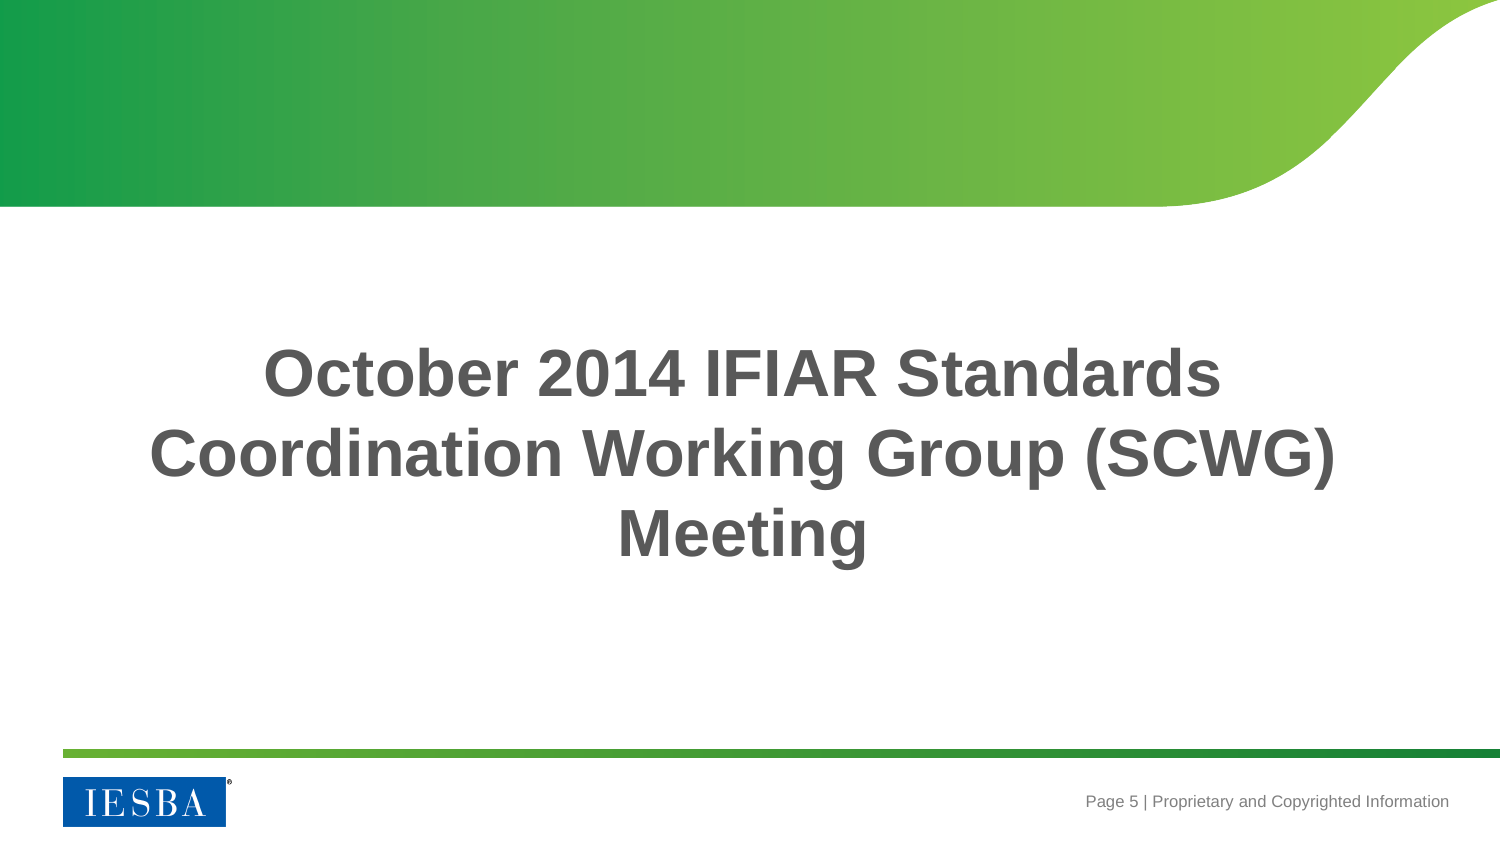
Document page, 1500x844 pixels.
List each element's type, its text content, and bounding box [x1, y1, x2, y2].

picture [63, 777, 232, 827]
picture [0, 0, 1500, 207]
list October 2014 IFIAR Standards Coordination Working Group (SCWG) Meeting [112, 321, 1375, 572]
